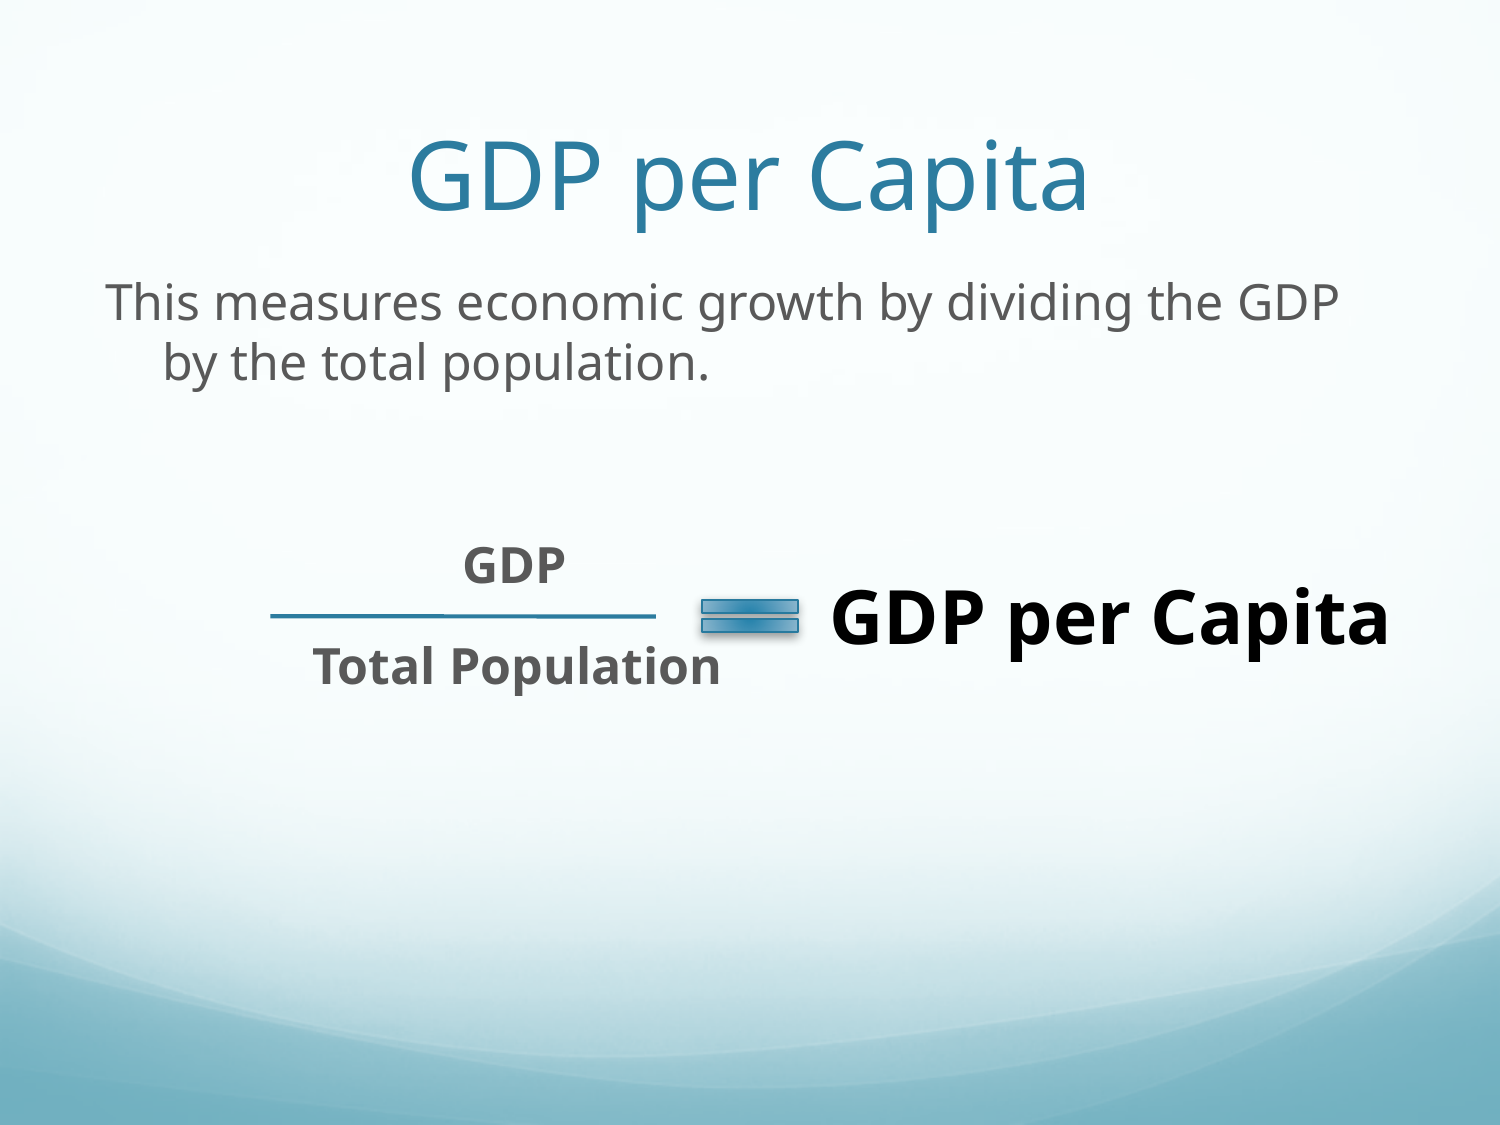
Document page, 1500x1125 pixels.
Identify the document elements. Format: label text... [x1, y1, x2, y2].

text_box GDP per Capita [814, 562, 1410, 668]
list This measures economic growth by dividing the GDP by the total population. GDP Total Population [90, 262, 1410, 975]
text_box [701, 599, 799, 614]
title GDP per Capita [90, 17, 1410, 237]
text_box [701, 618, 799, 633]
